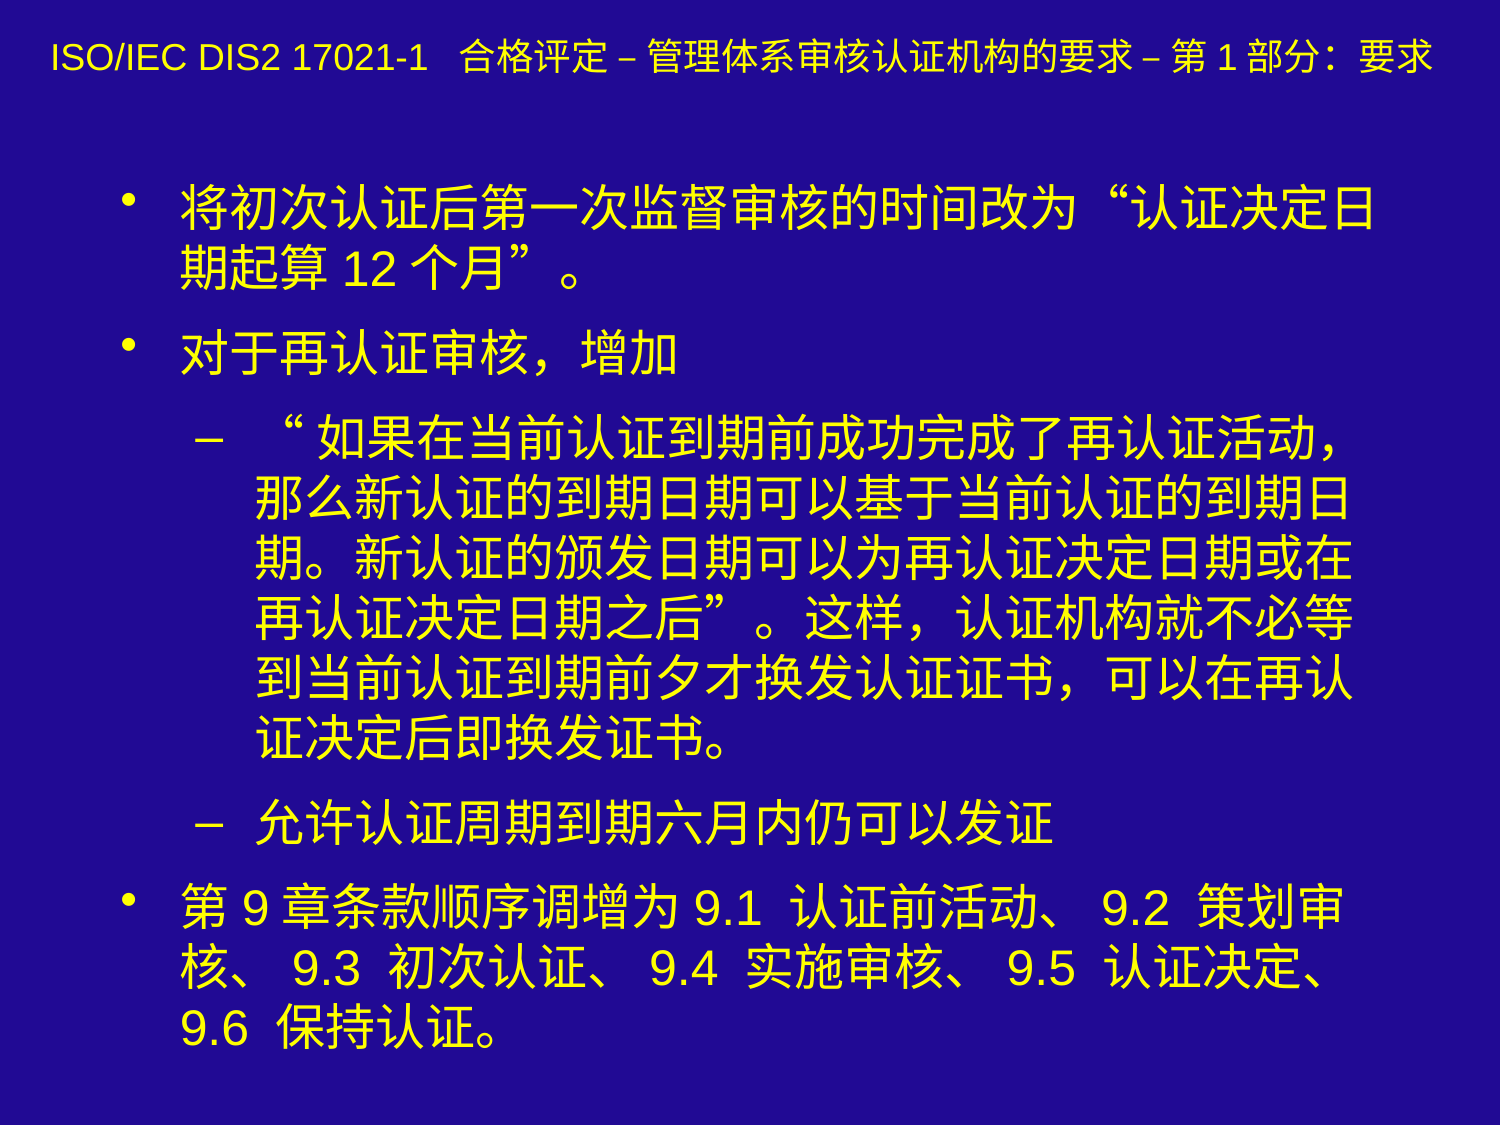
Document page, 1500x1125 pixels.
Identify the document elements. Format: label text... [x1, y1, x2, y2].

text_box ISO/IEC DIS2 17021-1 合格评定 – 管理体系审核认证机构的要求 – 第1部分：要求 [35, 23, 1454, 78]
text_box 将初次认证后第一次监督审核的时间改为“认证决定日期起算12个月”。 对于再认证审核，增加 “如果在当前认证到期前成功完成了再认证活动，那么新认证的到期日期可以基于当前认证的到期日期。新认证的颁发日期可以为再认证决定日期或在再认证决定日期之后”。这样，认证机构就不必等到当前认证到期前夕才换发认证证书，可以在再认证决定后即换发证书。 允许认证周期到期六月内仍可以发证 第9章条款顺序调增为9.1 认证前活动、9.2 策划审核、9.3 初次认证、9.4 实施审核、9.5 认证决定、9.6 保持认证。 [105, 168, 1407, 1064]
